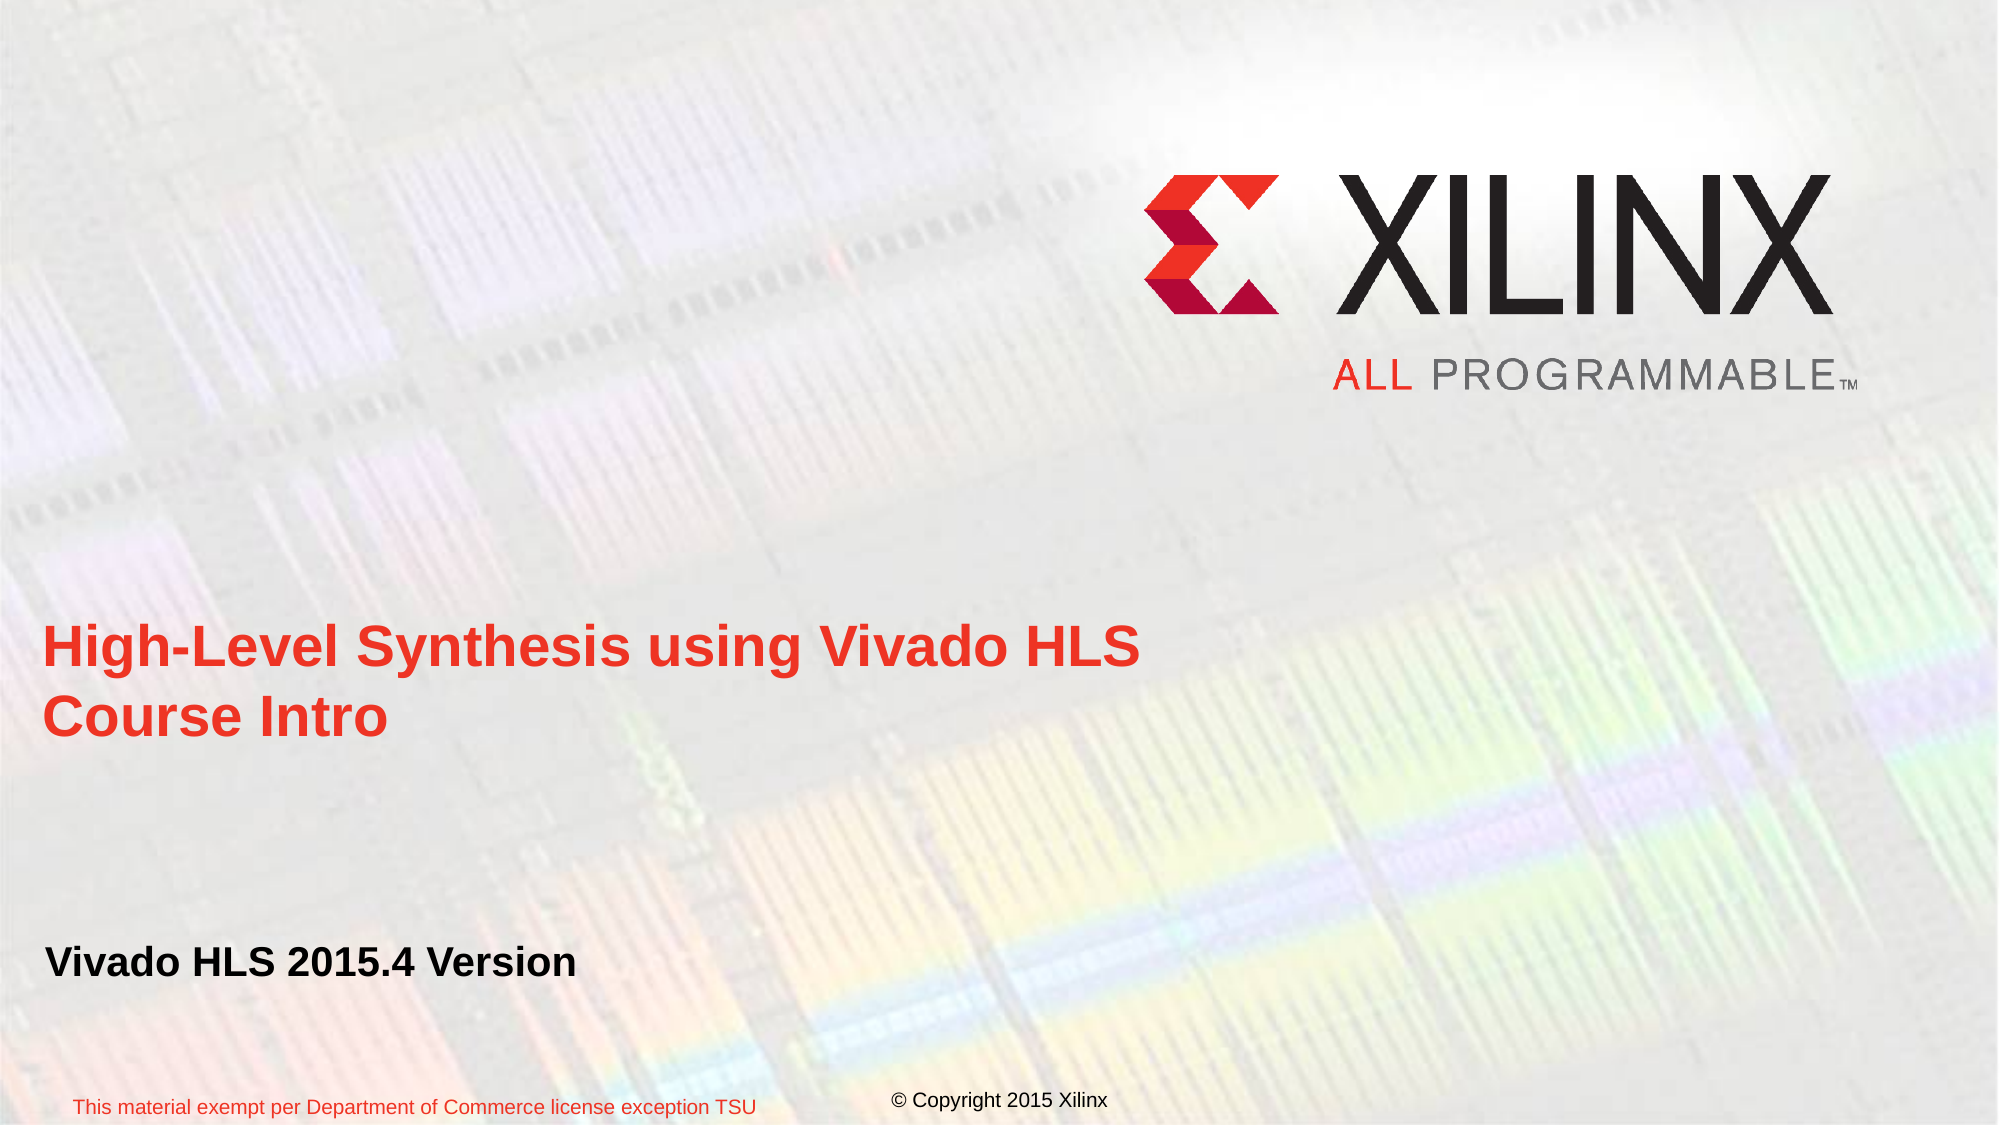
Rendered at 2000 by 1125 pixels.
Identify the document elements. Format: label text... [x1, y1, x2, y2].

footer © Copyright 2015 Xilinx [683, 1079, 1317, 1120]
title High-Level Synthesis using Vivado HLS Course Intro [27, 600, 1193, 784]
subtitle Vivado HLS 2015.4 Version [29, 907, 1118, 1020]
picture [0, 0, 2000, 1125]
